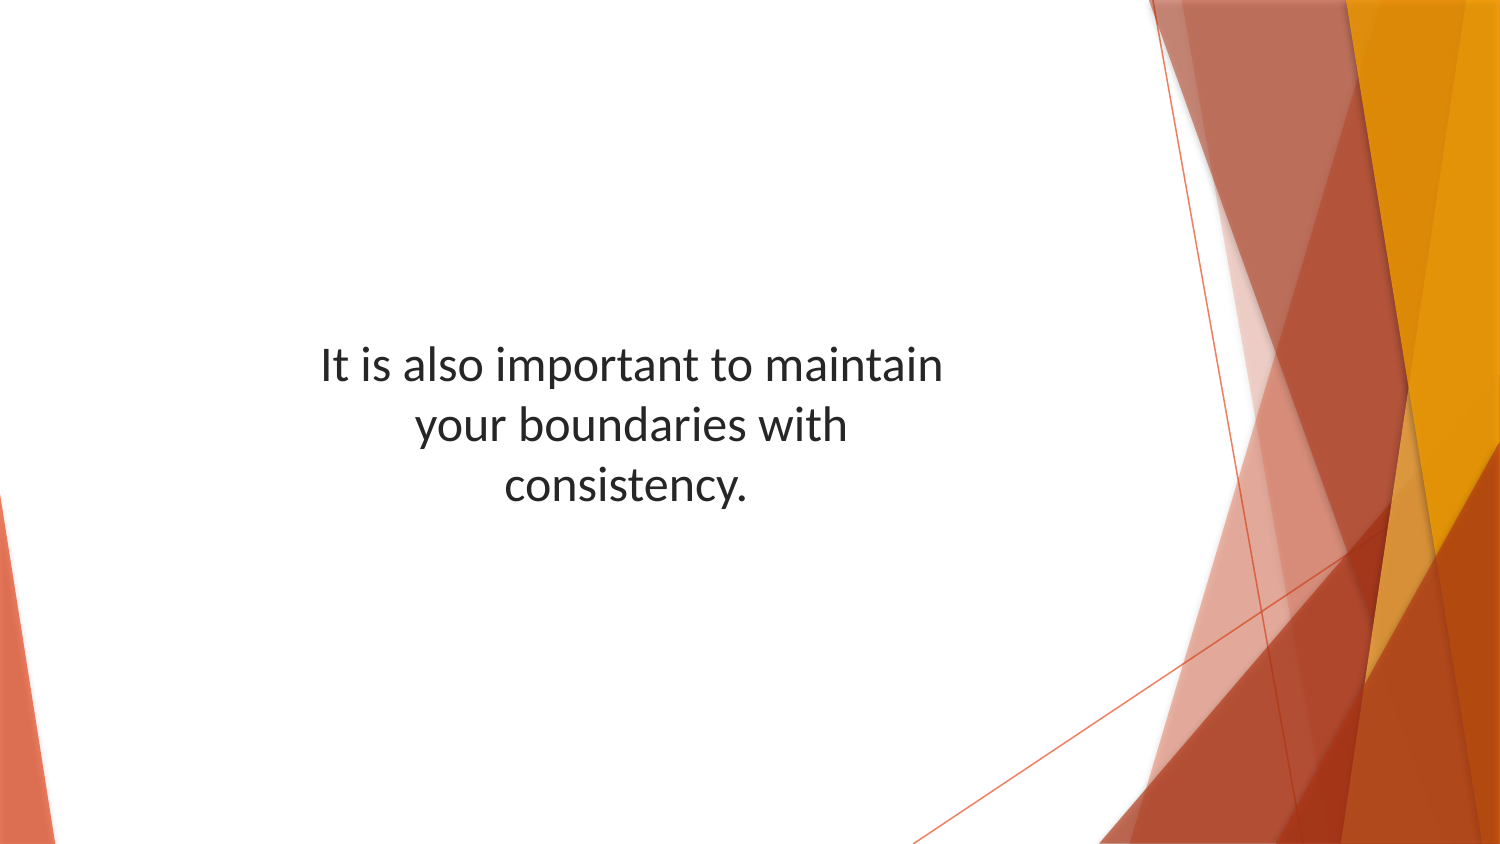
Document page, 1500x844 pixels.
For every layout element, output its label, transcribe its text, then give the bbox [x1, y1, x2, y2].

list It is also important to maintain your boundaries with consistency. [277, 197, 987, 647]
